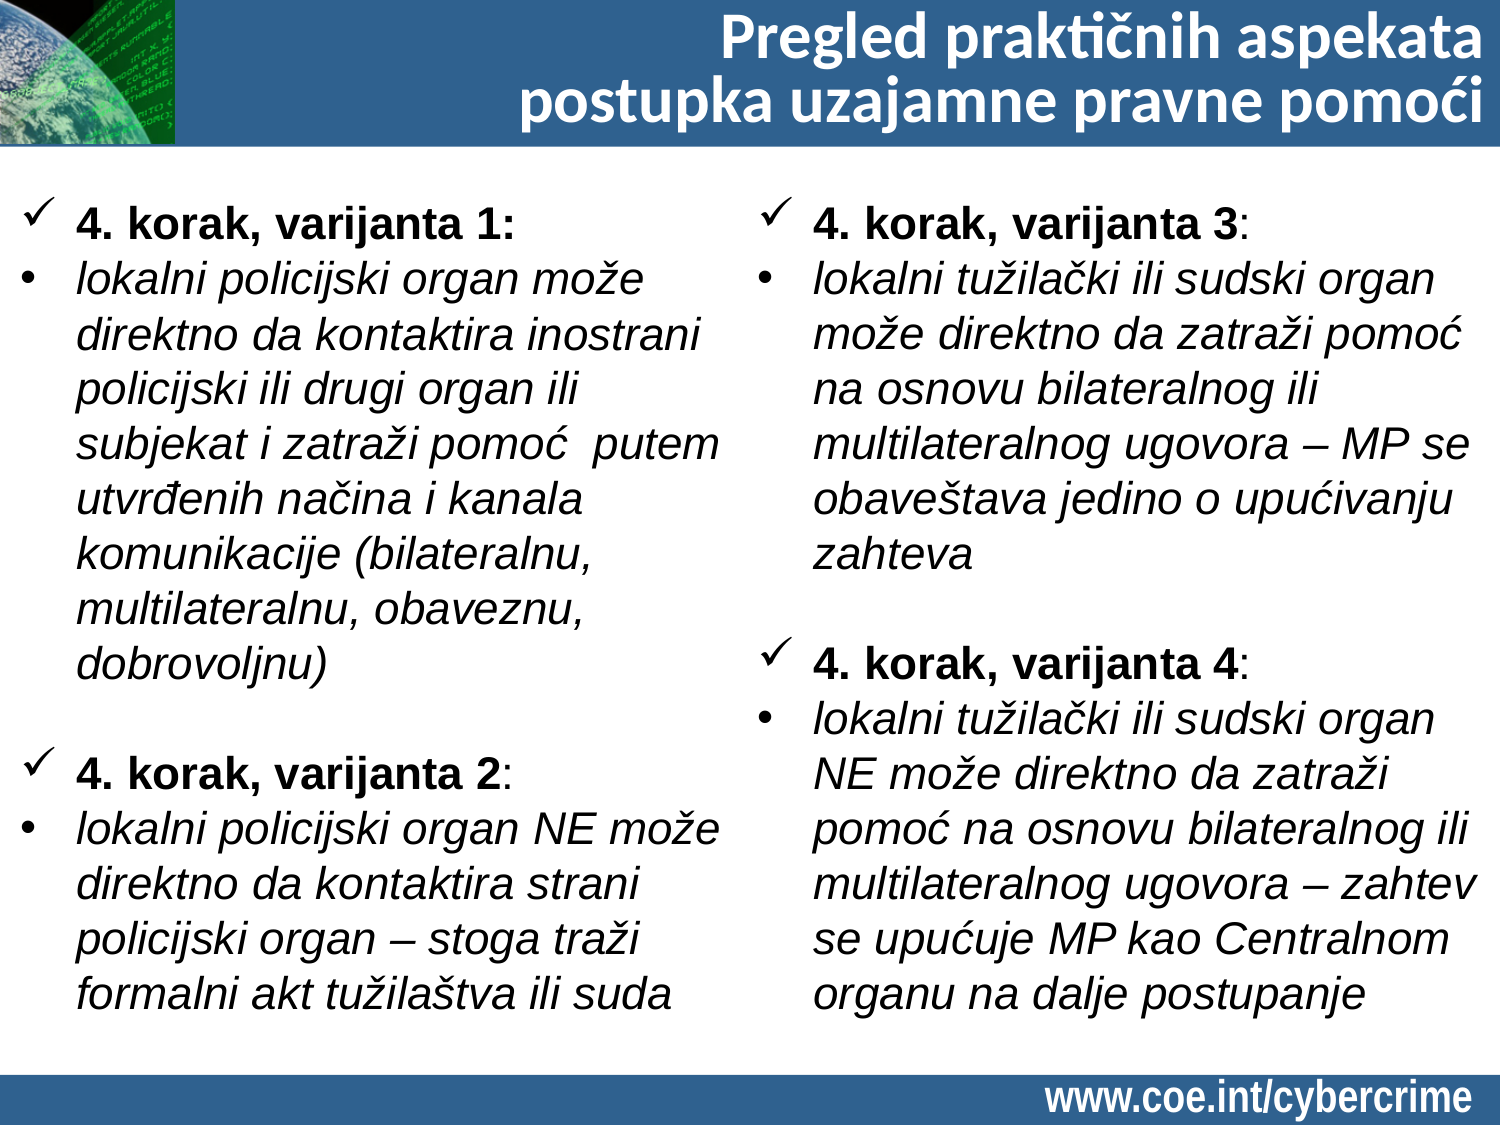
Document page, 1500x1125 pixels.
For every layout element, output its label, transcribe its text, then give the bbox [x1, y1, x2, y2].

text_box 4. korak, varijanta 3: lokalni tužilački ili sudski organ može direktno da zatraži pomoć na osnovu bilateralnog ili multilateralnog ugovora – MP se obaveštava jedino o upućivanju zahteva 4. korak, varijanta 4: lokalni tužilački ili sudski organ NE može direktno da zatraži pomoć na osnovu bilateralnog ili multilateralnog ugovora – zahtev se upućuje MP kao Centralnom organu na dalje postupanje [742, 186, 1493, 1082]
text_box Pregled praktičnih aspekata postupka uzajamne pravne pomoći [177, 0, 1500, 149]
text_box 4. korak, varijanta 1: lokalni policijski organ može direktno da kontaktira inostrani policijski ili drugi organ ili subjekat i zatraži pomoć putem utvrđenih načina i kanala komunikacije (bilateralnu, multilateralnu, obaveznu, dobrovoljnu) 4. korak, varijanta 2: lokalni policijski organ NE može direktno da kontaktira strani policijski organ – stoga traži formalni akt tužilaštva ili suda [5, 186, 742, 1027]
text_box www.coe.int/cybercrime [1030, 1059, 1500, 1125]
text_box [0, 1073, 1030, 1125]
picture [0, 0, 175, 144]
